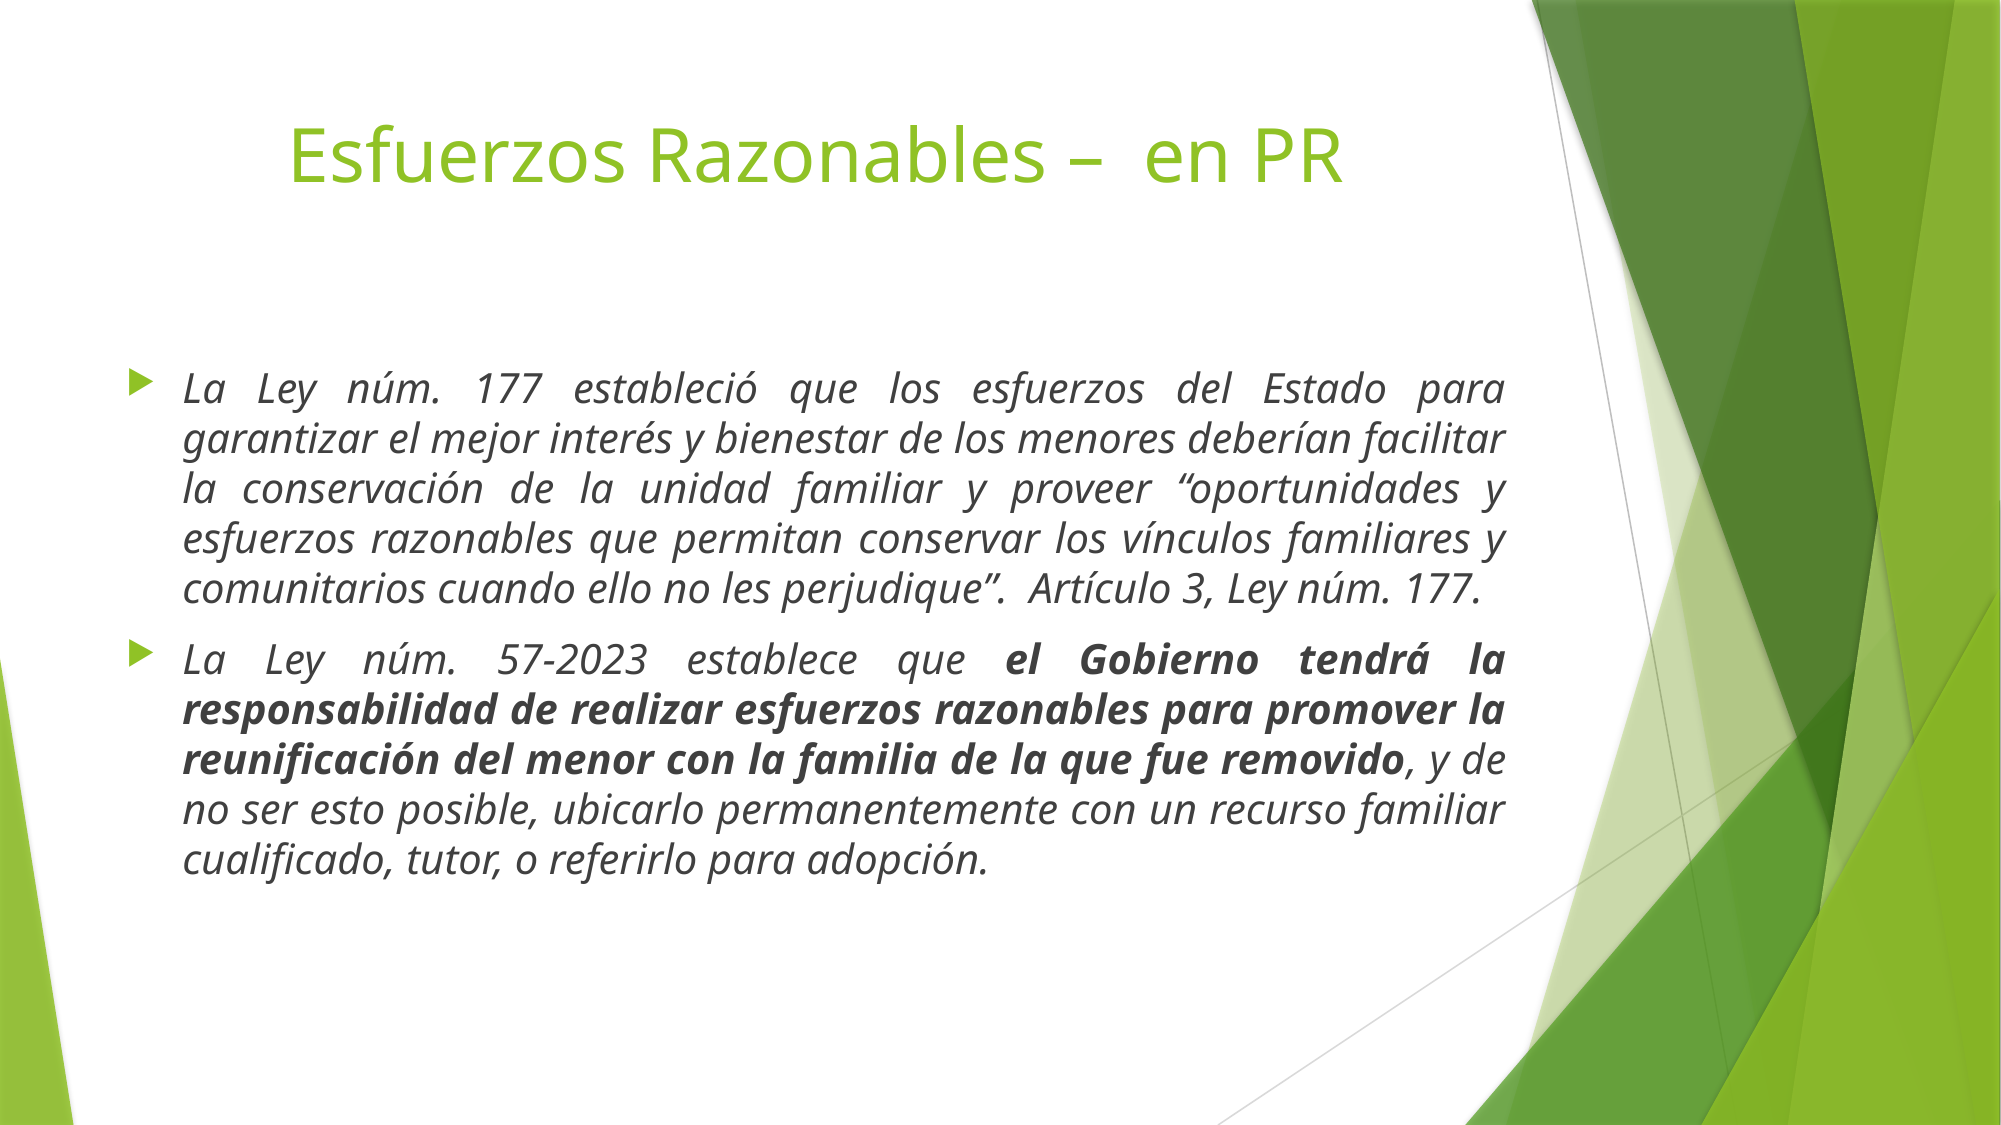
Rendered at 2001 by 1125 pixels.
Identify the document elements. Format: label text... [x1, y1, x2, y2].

title Esfuerzos Razonables – en PR [111, 99, 1522, 317]
list La Ley núm. 177 estableció que los esfuerzos del Estado para garantizar el mejor interés y bienestar de los menores deberían facilitar la conservación de la unidad familiar y proveer “oportunidades y esfuerzos razonables que permitan conservar los vínculos familiares y comunitarios cuando ello no les perjudique”. Artículo 3, Ley núm. 177. La Ley núm. 57-2023 establece que el Gobierno tendrá la responsabilidad de realizar esfuerzos razonables para promover la reunificación del menor con la familia de la que fue removido, y de no ser esto posible, ubicarlo permanentemente con un recurso familiar cualificado, tutor, o referirlo para adopción. [111, 354, 1522, 992]
